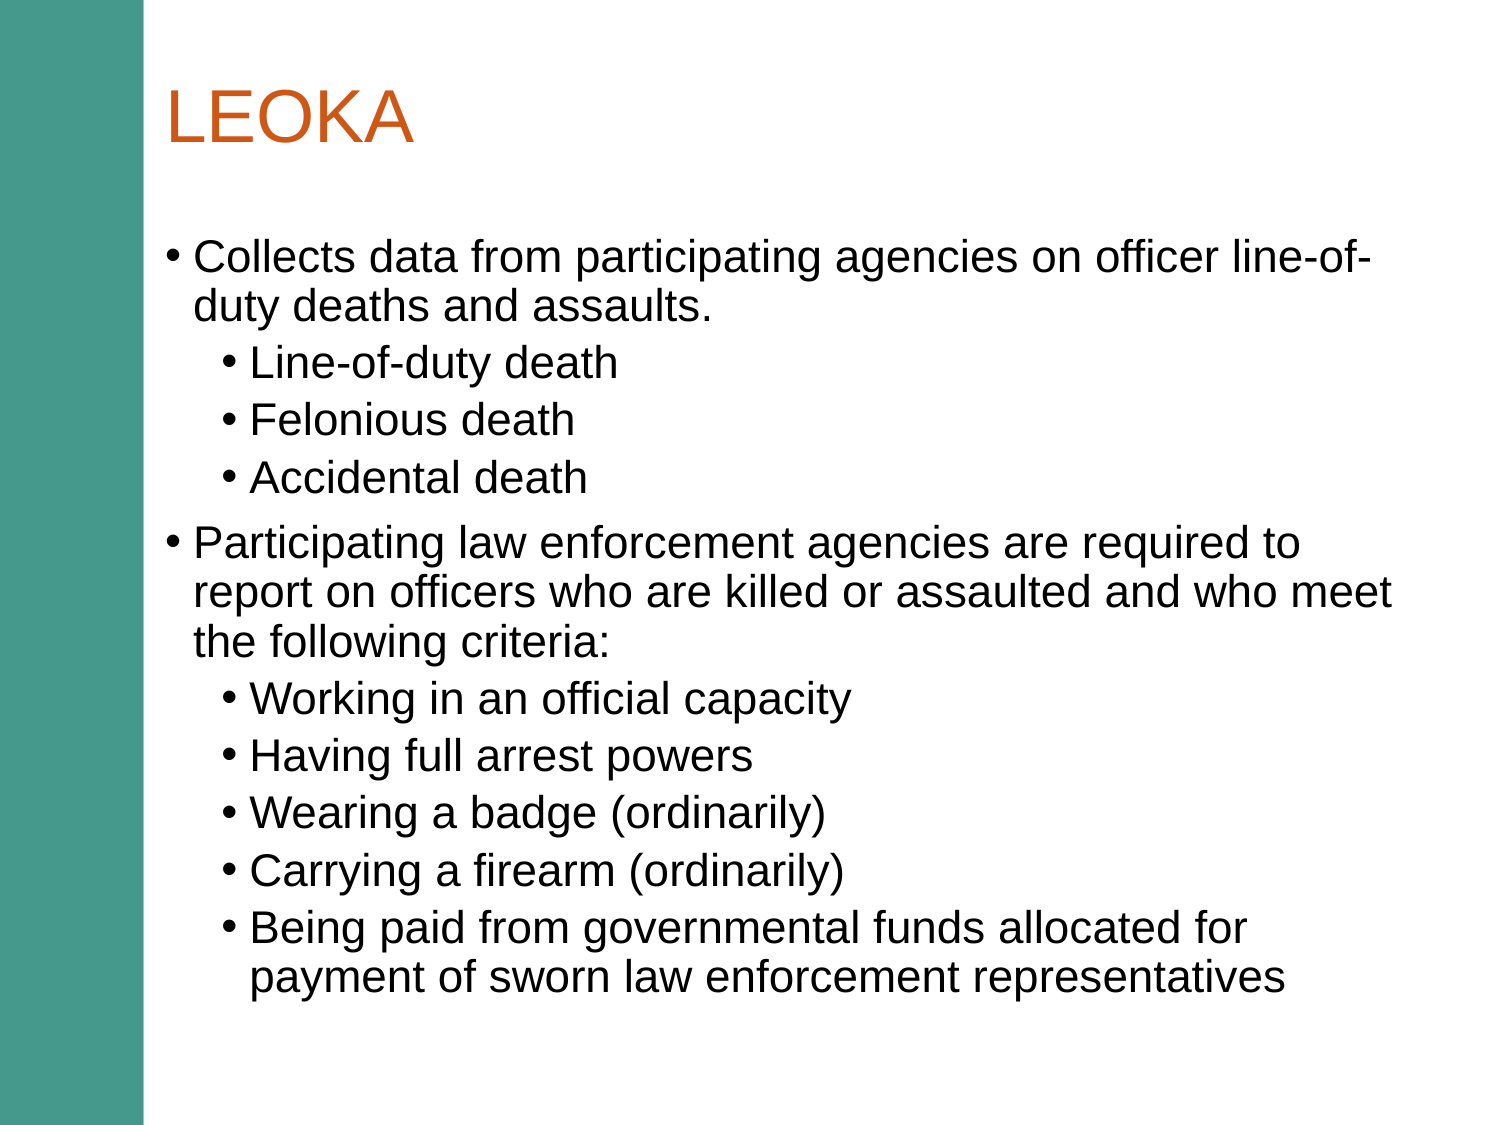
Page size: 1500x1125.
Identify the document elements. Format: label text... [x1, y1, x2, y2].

picture [0, 0, 1500, 1125]
title LEOKA [150, 50, 1444, 188]
list Collects data from participating agencies on officer line-of-duty deaths and assaults. Line-of-duty death Felonious death Accidental death Participating law enforcement agencies are required to report on officers who are killed or assaulted and who meet the following criteria: Working in an official capacity Having full arrest powers Wearing a badge (ordinarily) Carrying a firearm (ordinarily) Being paid from governmental funds allocated for payment of sworn law enforcement representatives [150, 224, 1444, 1075]
